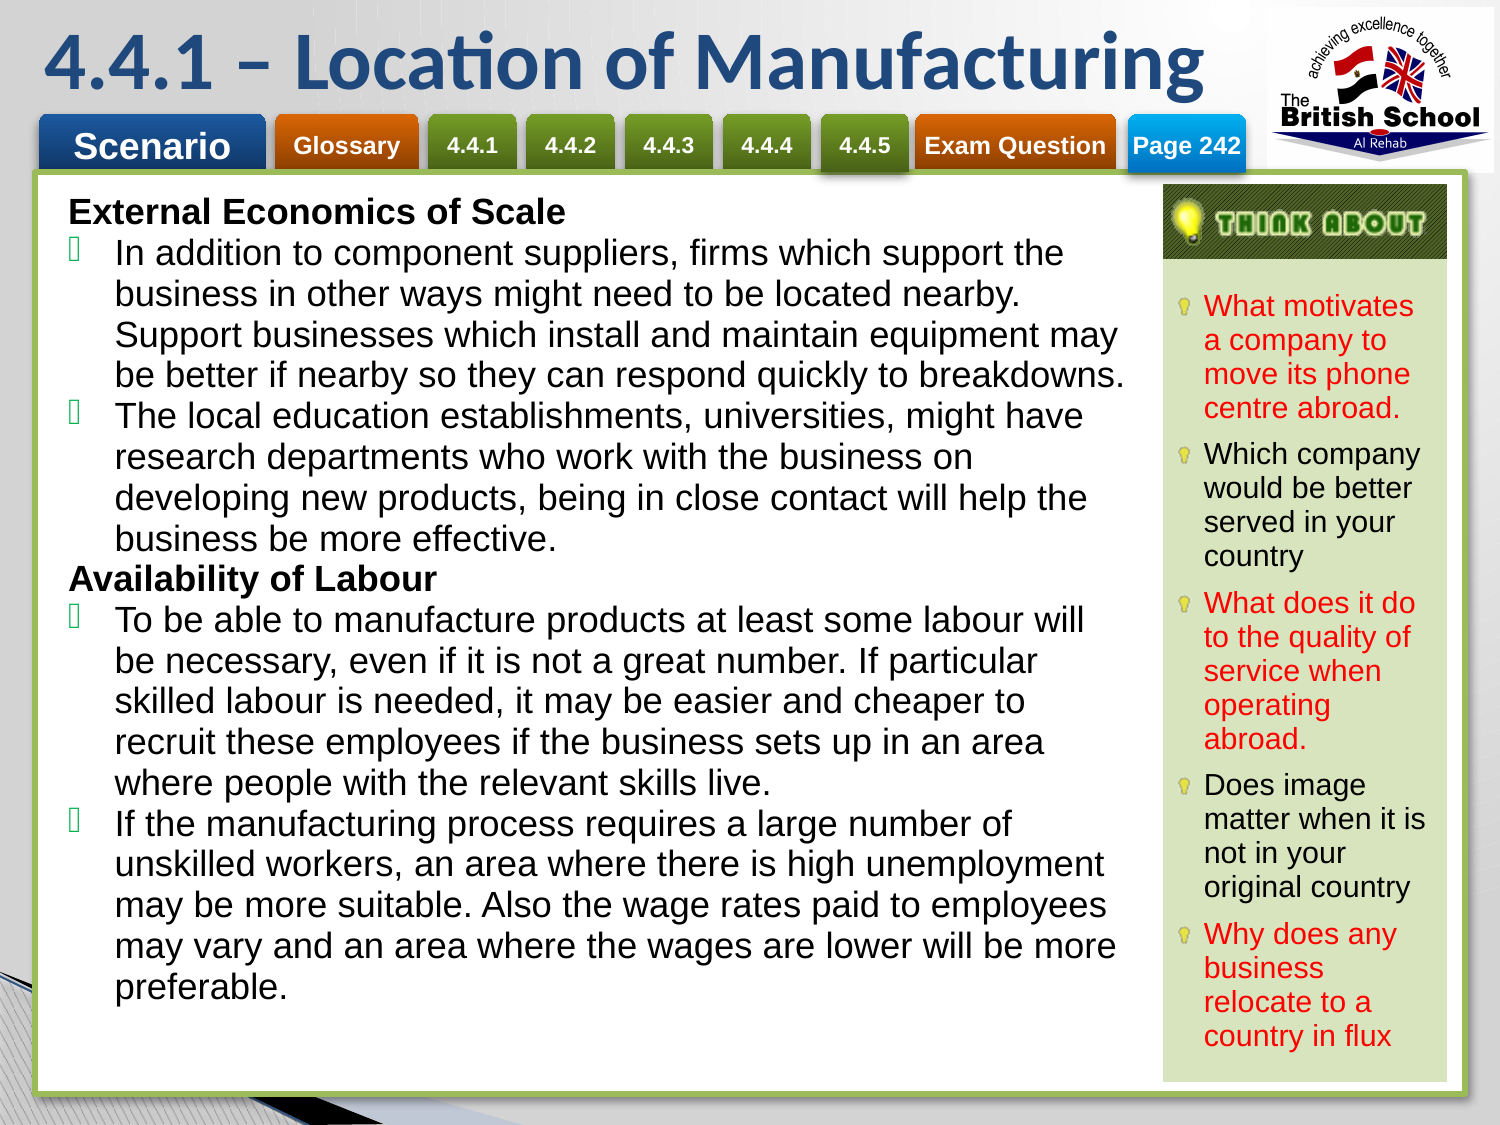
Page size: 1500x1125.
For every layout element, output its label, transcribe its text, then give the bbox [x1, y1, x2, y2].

picture [1174, 294, 1193, 317]
picture [1174, 592, 1193, 614]
text_box Page 242 [1127, 114, 1247, 173]
picture [1169, 195, 1430, 251]
title 4.4.1 – Location of Manufacturing [29, 0, 1294, 118]
picture [1267, 7, 1495, 173]
table_header External Economics of Scale In addition to component suppliers, firms which support the business in other ways might need to be located nearby. Support businesses which install and maintain equipment may be better if nearby so they can respond quickly to breakdowns. The local education establishments, universities, might have research departments who work with the business on developing new products, being in close contact will help the business be more effective. Availability of Labour To be able to manufacture products at least some labour will be necessary, even if it is not a great number. If particular skilled labour is needed, it may be easier and cheaper to recruit these employees if the business sets up in an area where people with the relevant skills live. If the manufacturing process requires a large number of unskilled workers, an area where there is high unemployment may be more suitable. Also the wage rates paid to employees may vary and an area where the wages are lower will be more preferable. [53, 184, 1146, 1069]
picture [281, 1114, 303, 1125]
table_cell What motivates a company to move its phone centre abroad. Which company would be better served in your country What does it do to the quality of service when operating abroad. Does image matter when it is not in your original country Why does any business relocate to a country in flux [1163, 259, 1447, 1082]
picture [1174, 774, 1193, 796]
table_header [1163, 184, 1447, 259]
picture [1174, 443, 1193, 465]
picture [1174, 923, 1193, 945]
